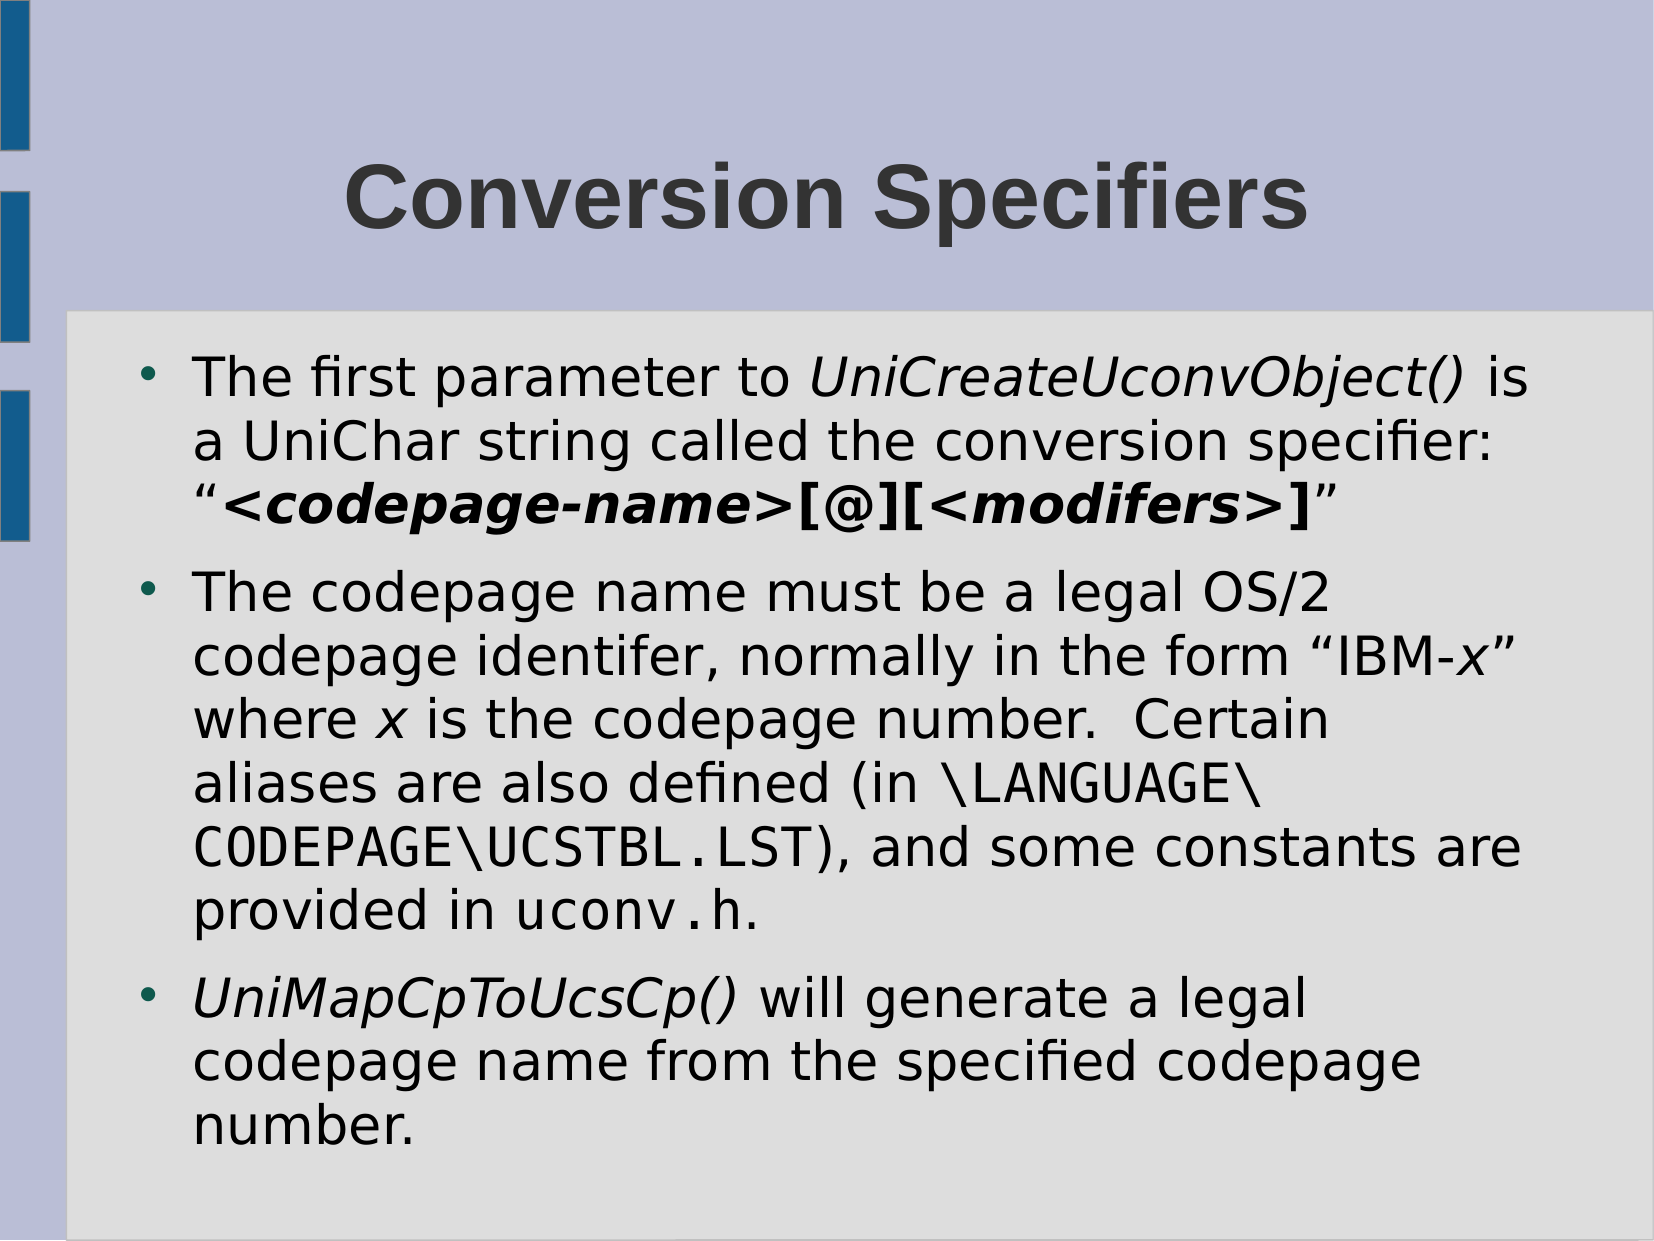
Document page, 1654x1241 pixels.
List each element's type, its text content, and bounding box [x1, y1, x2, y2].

title Conversion Specifiers [121, 91, 1534, 299]
list The first parameter to UniCreateUconvObject() is a UniChar string called the conversion specifier: “<codepage-name>[@][<modifers>]” The codepage name must be a legal OS/2 codepage identifer, normally in the form “IBM-x” where x is the codepage number. Certain aliases are also defined (in \LANGUAGE\CODEPAGE\UCSTBL.LST), and some constants are provided in uconv.h. UniMapCpToUcsCp() will generate a legal codepage name from the specified codepage number. [121, 344, 1534, 1149]
